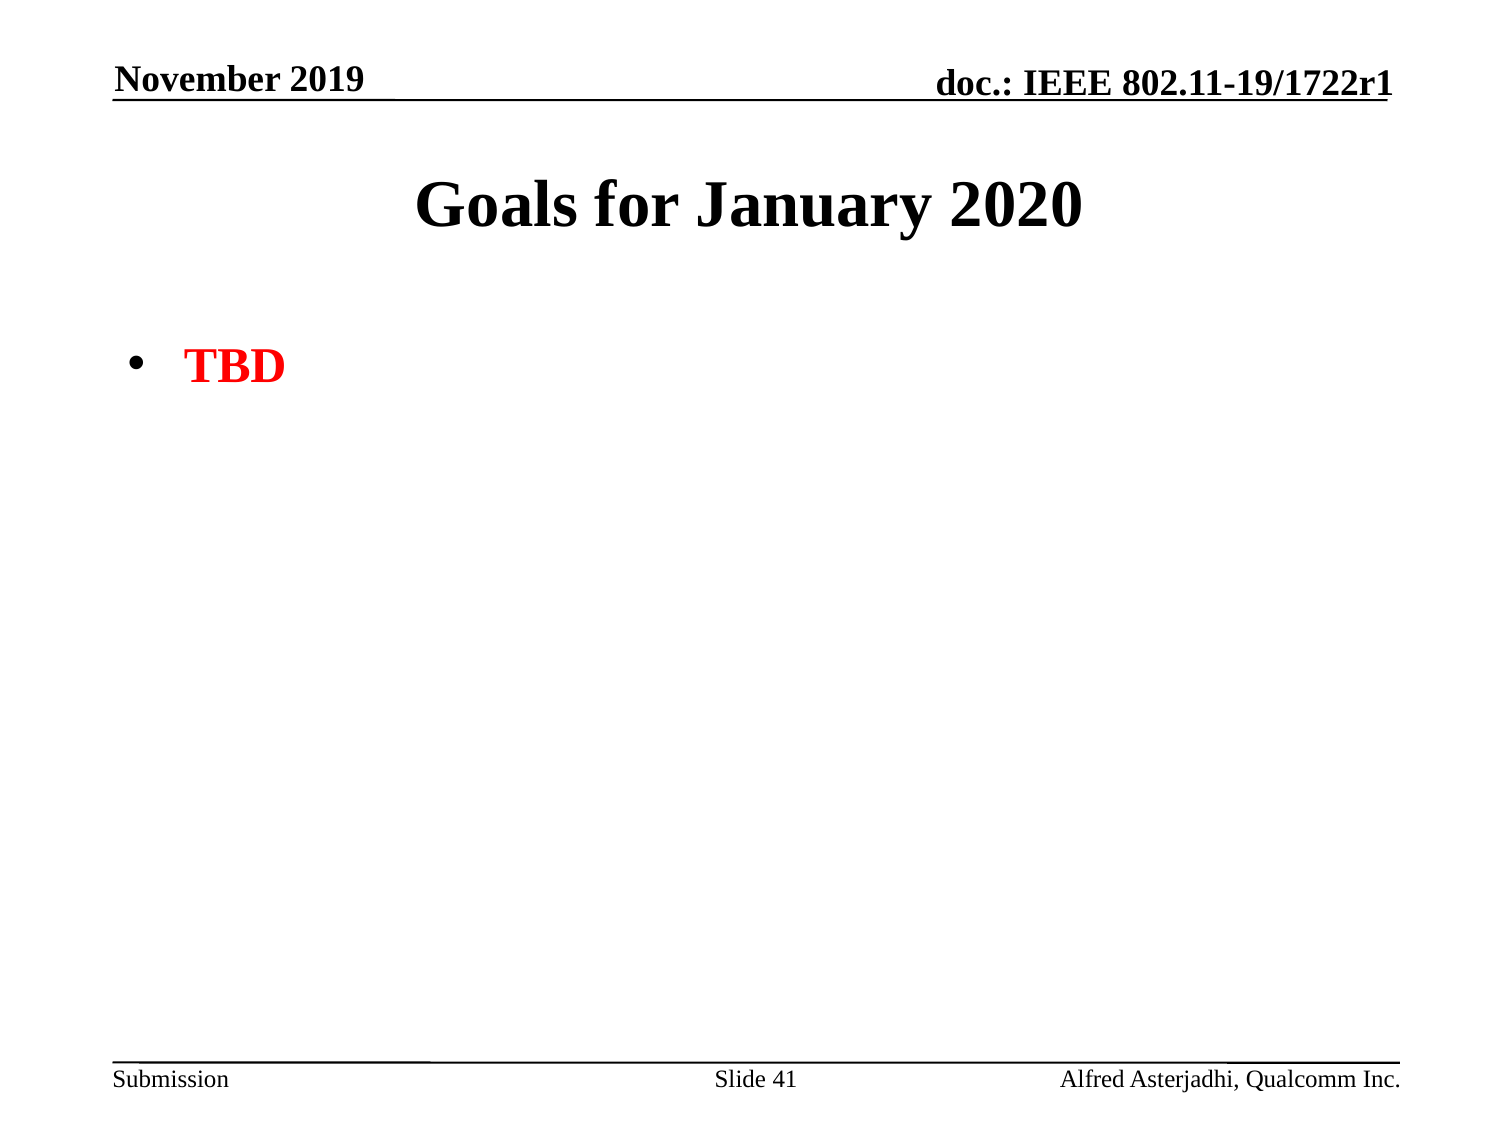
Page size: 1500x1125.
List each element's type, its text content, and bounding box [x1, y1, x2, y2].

footer Alfred Asterjadhi, Qualcomm Inc. [878, 1061, 1402, 1093]
slide_number Slide 41 [712, 1061, 800, 1123]
title Goals for January 2020 [112, 112, 1388, 288]
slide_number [114, 54, 423, 100]
list TBD [112, 324, 1388, 1000]
